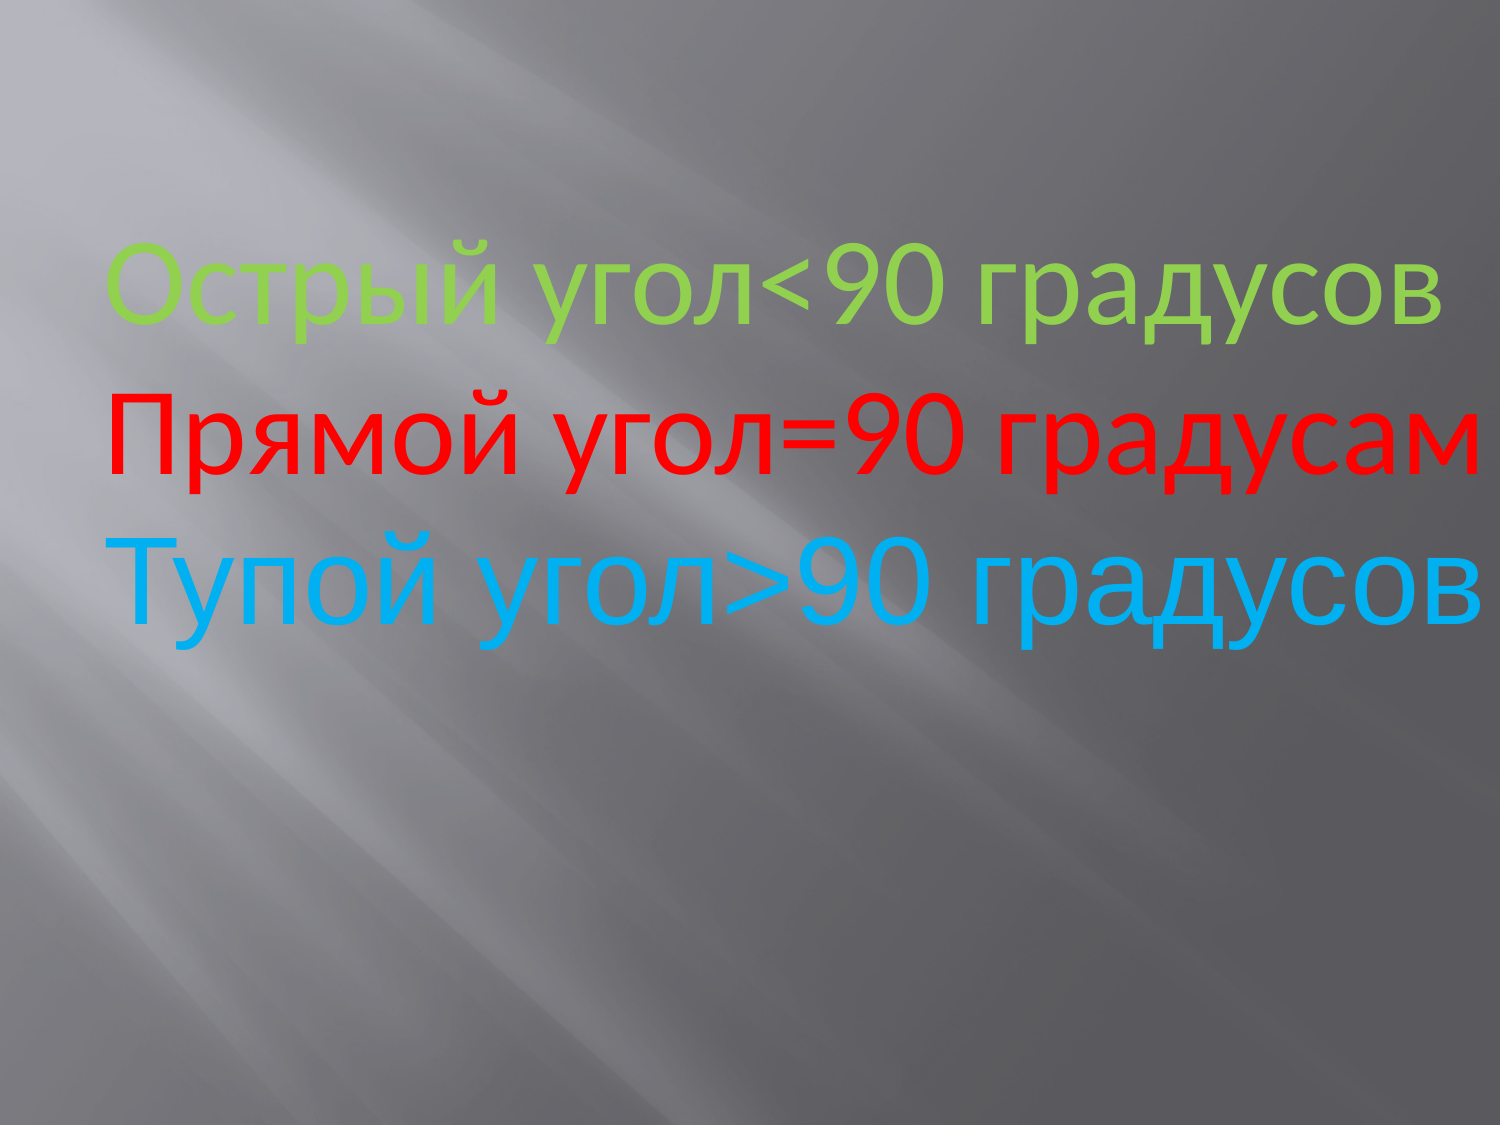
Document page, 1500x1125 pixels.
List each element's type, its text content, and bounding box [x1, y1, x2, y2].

text_box Острый угол<90 градусов Прямой угол=90 градусам Тупой угол>90 градусов [88, 191, 1500, 657]
